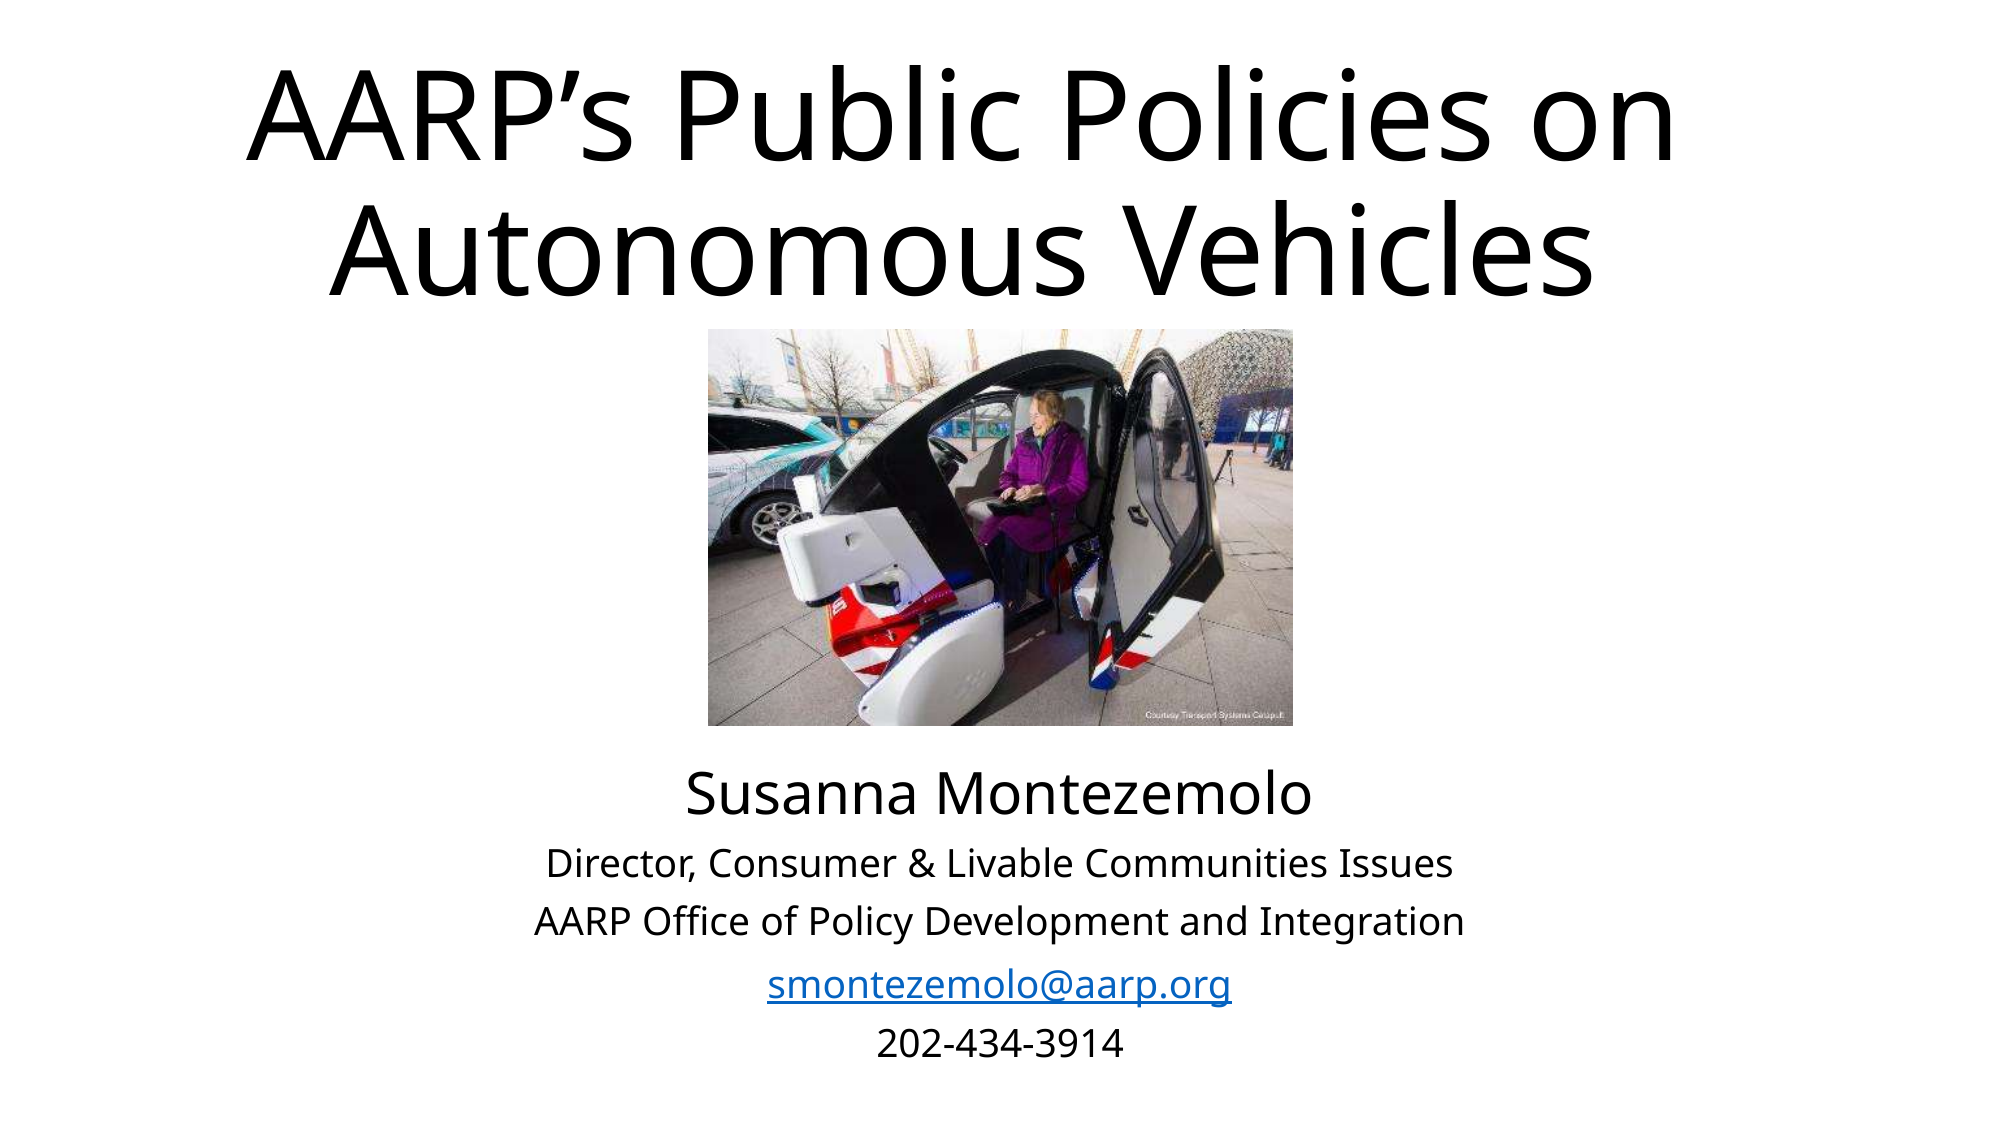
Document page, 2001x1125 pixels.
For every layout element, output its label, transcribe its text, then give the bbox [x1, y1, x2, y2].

subtitle Susanna Montezemolo Director, Consumer & Livable Communities Issues AARP Office of Policy Development and Integration smontezemolo@aarp.org 202-434-3914 [249, 590, 1750, 1078]
picture [708, 329, 1293, 726]
title AARP’s Public Policies on Autonomous Vehicles [210, 0, 1750, 330]
